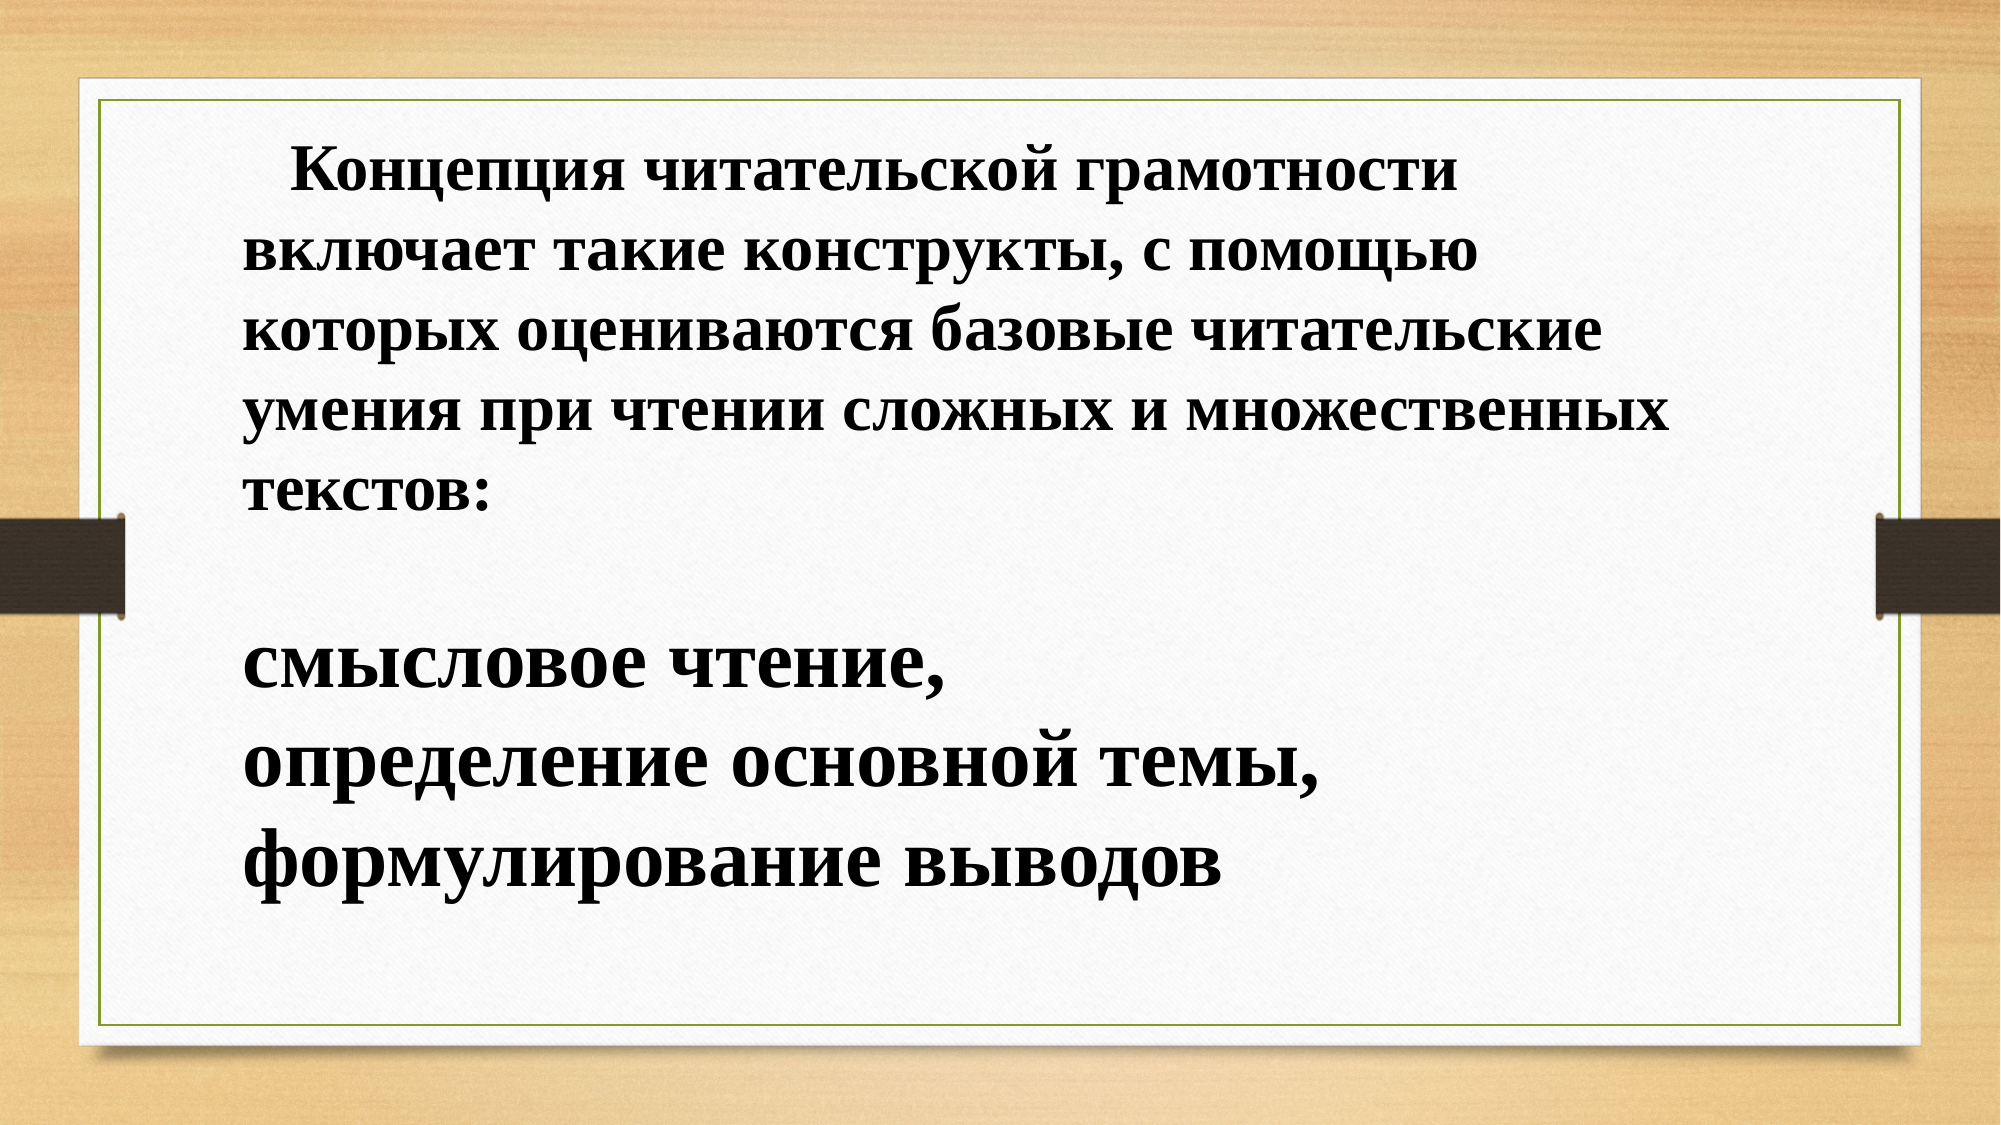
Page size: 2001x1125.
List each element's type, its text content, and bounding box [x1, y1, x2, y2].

text_box Концепция читательской грамотности включает такие конструкты, с помощью которых оцениваются базовые читательские умения при чтении сложных и множественных текстов: смысловое чтение, определение основной темы, формулирование выводов [227, 116, 1766, 911]
picture [0, 0, 2001, 1125]
